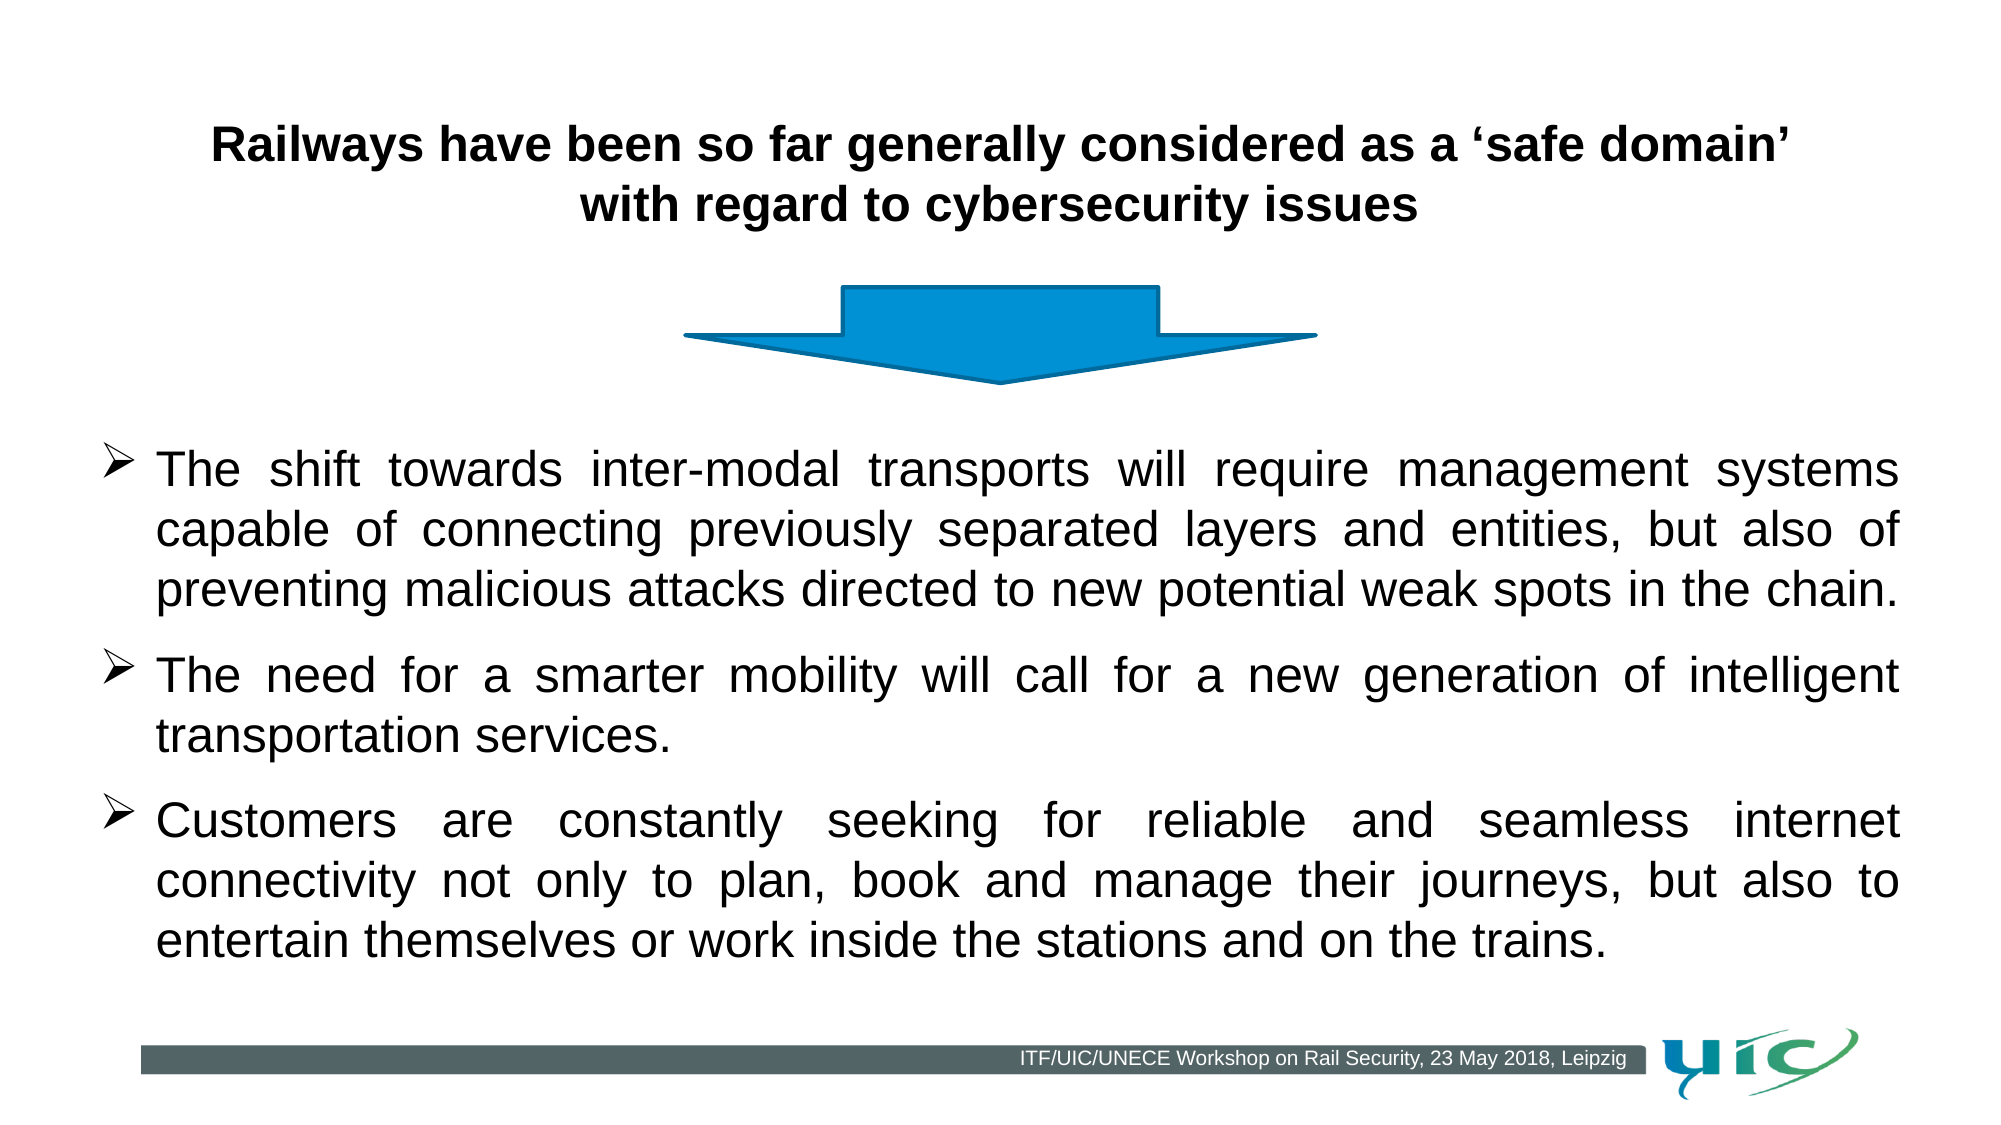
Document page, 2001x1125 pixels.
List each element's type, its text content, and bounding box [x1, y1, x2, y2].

text_box Railways have been so far generally considered as a ‘safe domain’ with regard to cybersecurity issues [141, 104, 1859, 240]
text_box The shift towards inter-modal transports will require management systems capable of connecting previously separated layers and entities, but also of preventing malicious attacks directed to new potential weak spots in the chain. [84, 429, 1916, 625]
text_box Customers are constantly seeking for reliable and seamless internet connectivity not only to plan, book and manage their journeys, but also to entertain themselves or work inside the stations and on the trains. [84, 780, 1916, 976]
picture [141, 1027, 1859, 1100]
footer ITF/UIC/UNECE Workshop on Rail Security, 23 May 2018, Leipzig [669, 1044, 1639, 1092]
text_box The need for a smarter mobility will call for a new generation of intelligent transportation services. [84, 635, 1916, 770]
text_box [683, 285, 1319, 386]
